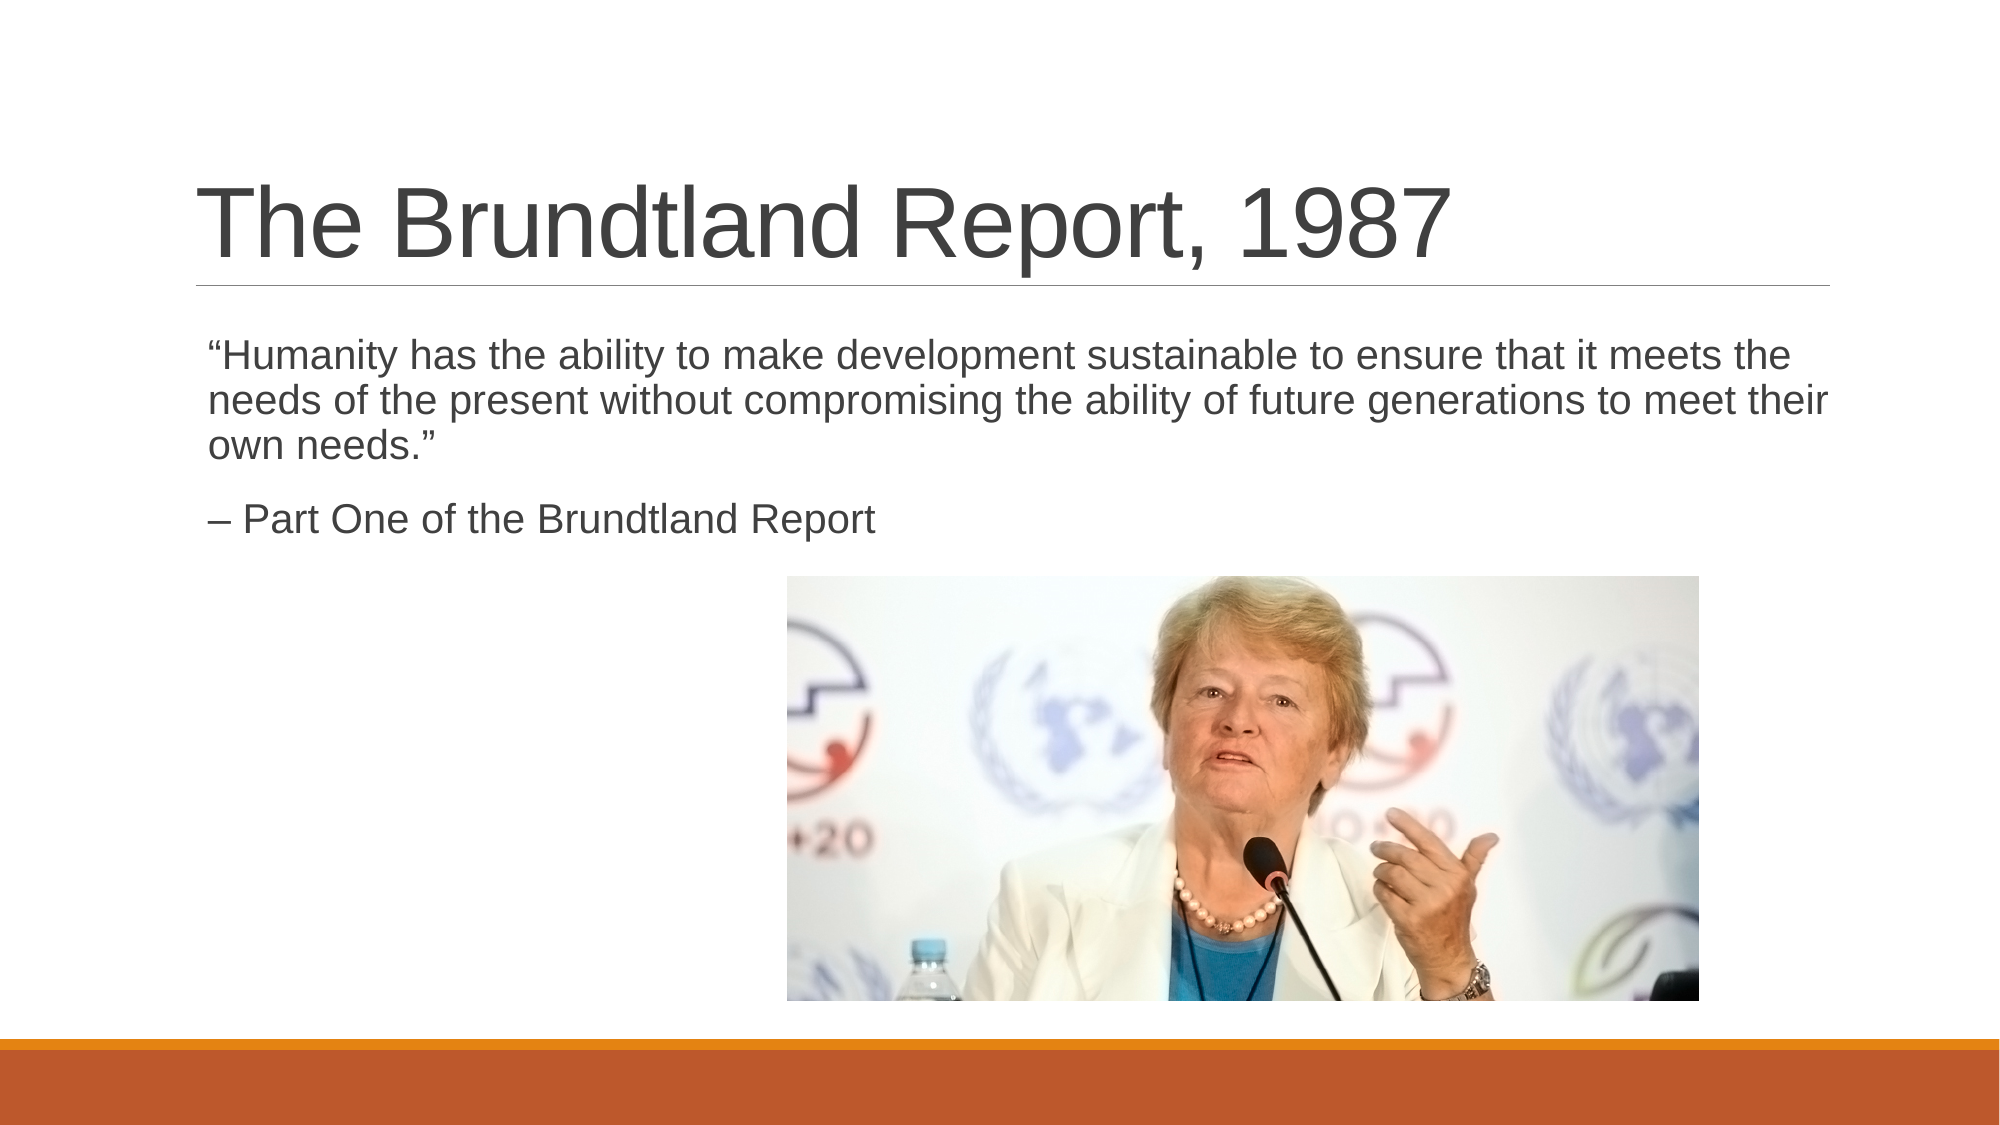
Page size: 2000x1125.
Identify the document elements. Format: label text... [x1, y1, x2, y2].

title The Brundtland Report, 1987 [179, 47, 1830, 285]
picture [1251, 984, 1256, 994]
picture [786, 575, 1700, 1002]
list “Humanity has the ability to make development sustainable to ensure that it meets the needs of the present without compromising the ability of future generations to meet their own needs.” – Part One of the Brundtland Report [207, 326, 1835, 1064]
